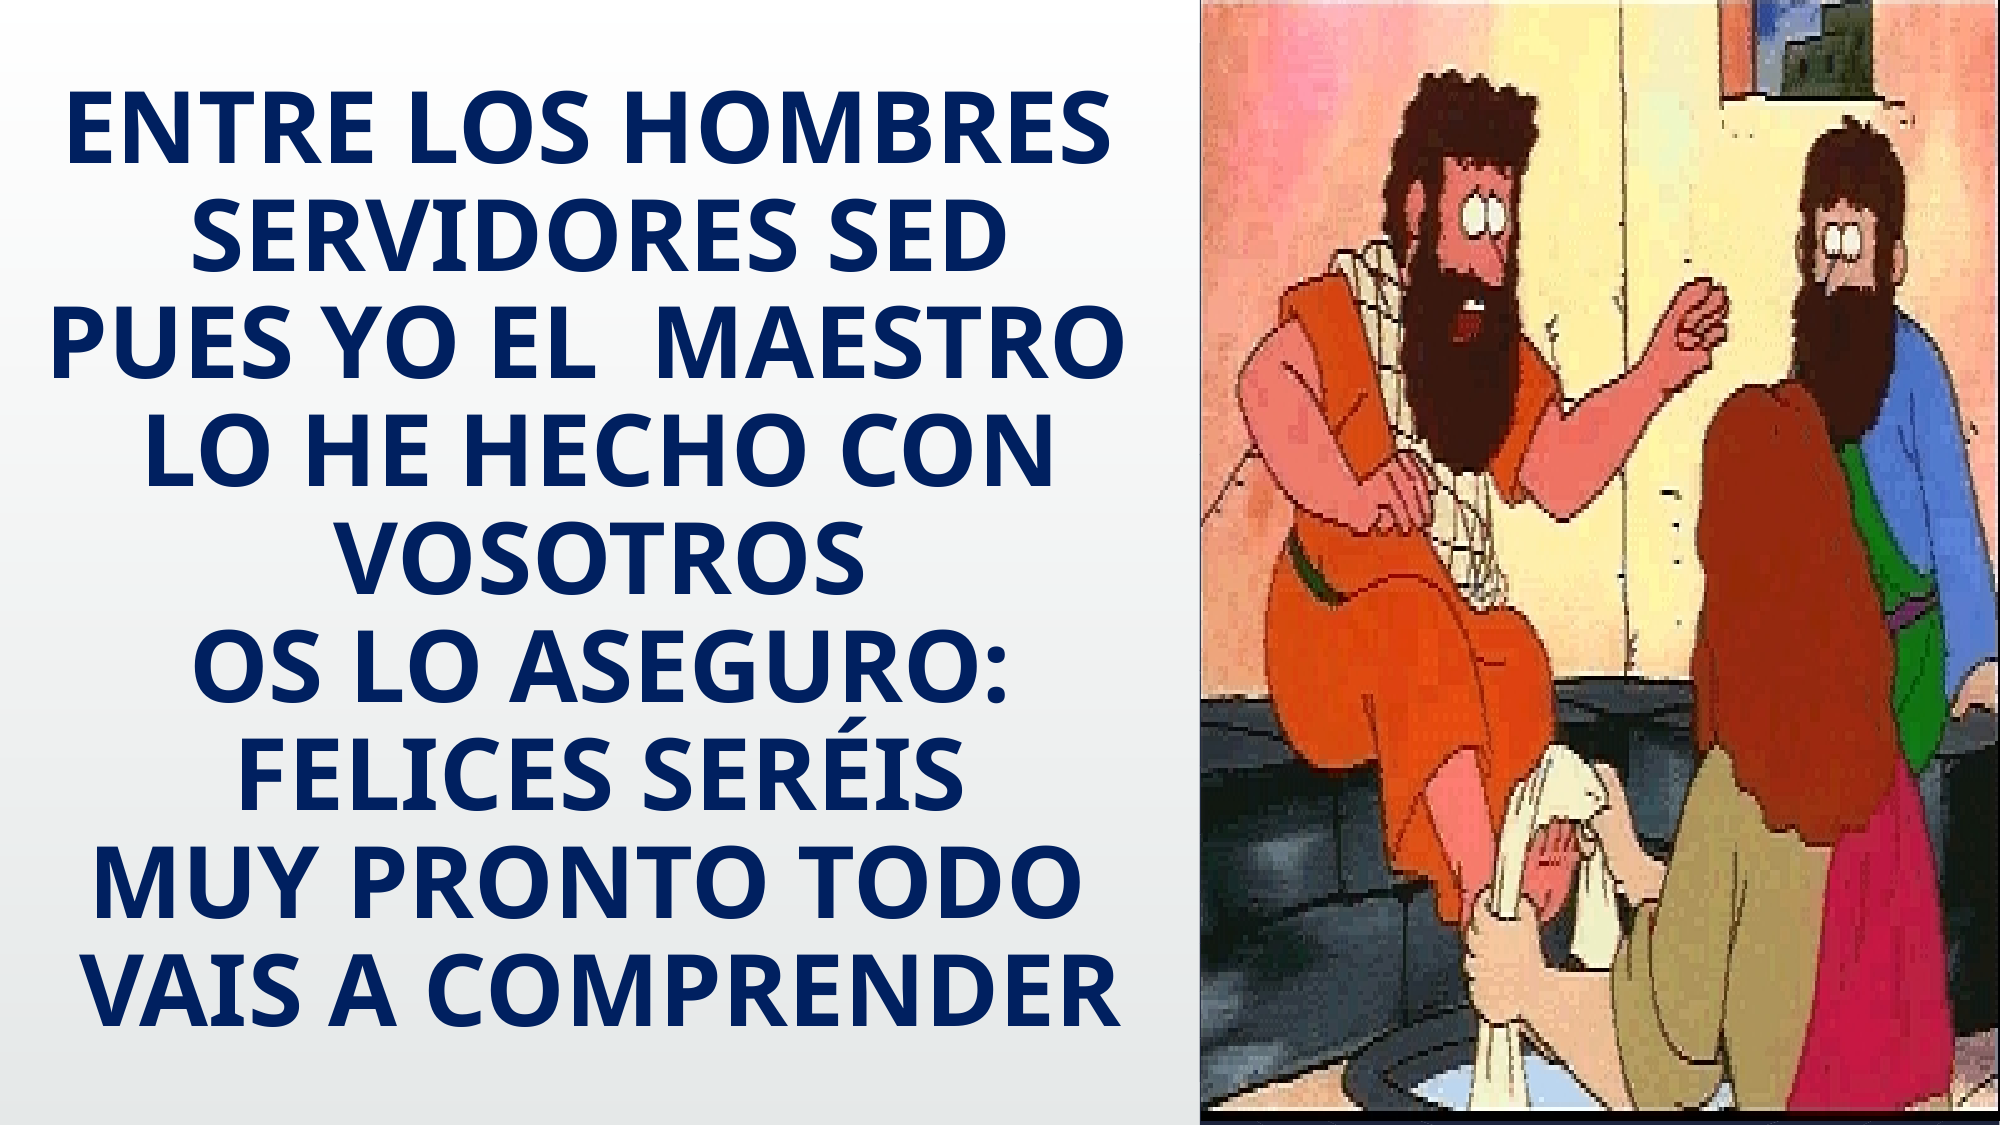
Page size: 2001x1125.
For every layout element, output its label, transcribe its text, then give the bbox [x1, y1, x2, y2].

title ENTRE LOS HOMBRES SERVIDORES SED PUES YO EL MAESTRO LO HE HECHO CON VOSOTROS OS LO ASEGURO: FELICES SERÉIS MUY PRONTO TODO VAIS A COMPRENDER [0, 0, 1200, 1125]
picture [1200, 0, 2000, 1125]
